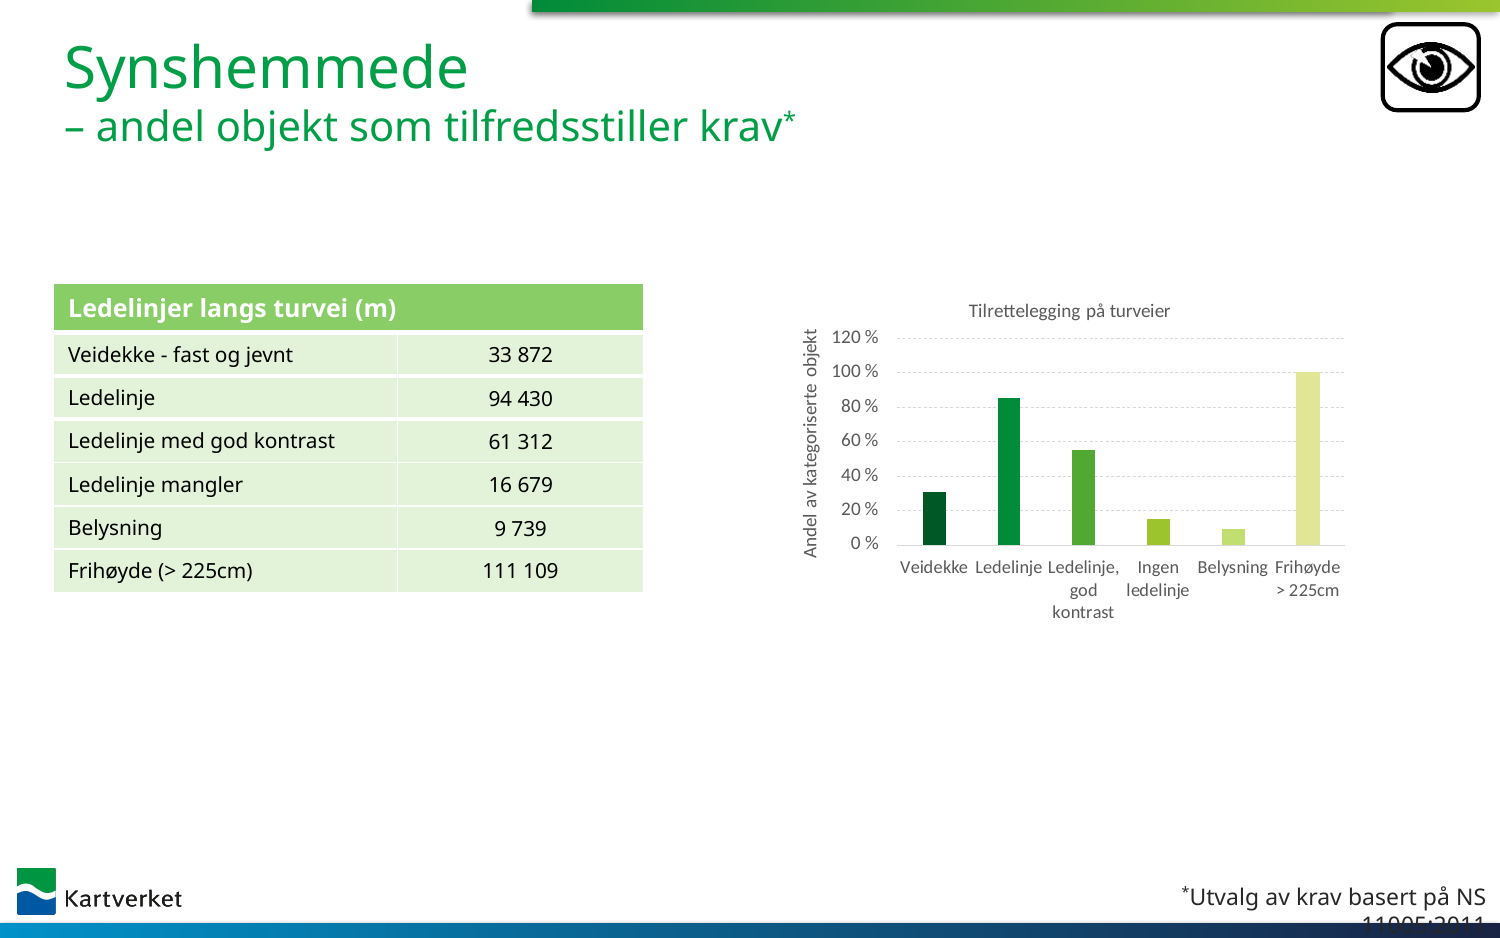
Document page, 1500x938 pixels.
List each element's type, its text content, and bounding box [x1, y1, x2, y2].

table_cell Veidekke - fast og jevnt [54, 335, 397, 374]
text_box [1382, 24, 1480, 111]
picture [791, 291, 1348, 630]
table_cell Frihøyde (> 225cm) [54, 550, 397, 592]
table_cell 9 739 [398, 507, 643, 548]
table_cell Ledelinje med god kontrast [54, 421, 397, 462]
table_cell Belysning [54, 507, 397, 548]
table_header Ledelinjer langs turvei (m) [54, 284, 643, 330]
text_box Synshemmede – andel objekt som tilfredsstiller krav* [49, 24, 1431, 158]
table_cell Ledelinje mangler [54, 463, 397, 505]
table_cell Ledelinje [54, 378, 397, 417]
table_cell 94 430 [398, 378, 643, 417]
table_cell 111 109 [398, 550, 643, 592]
text_box *Utvalg av krav basert på NS 11005:2011 [1068, 873, 1500, 938]
table_cell 33 872 [398, 335, 643, 374]
table_cell 16 679 [398, 463, 643, 505]
table_cell 61 312 [398, 421, 643, 462]
